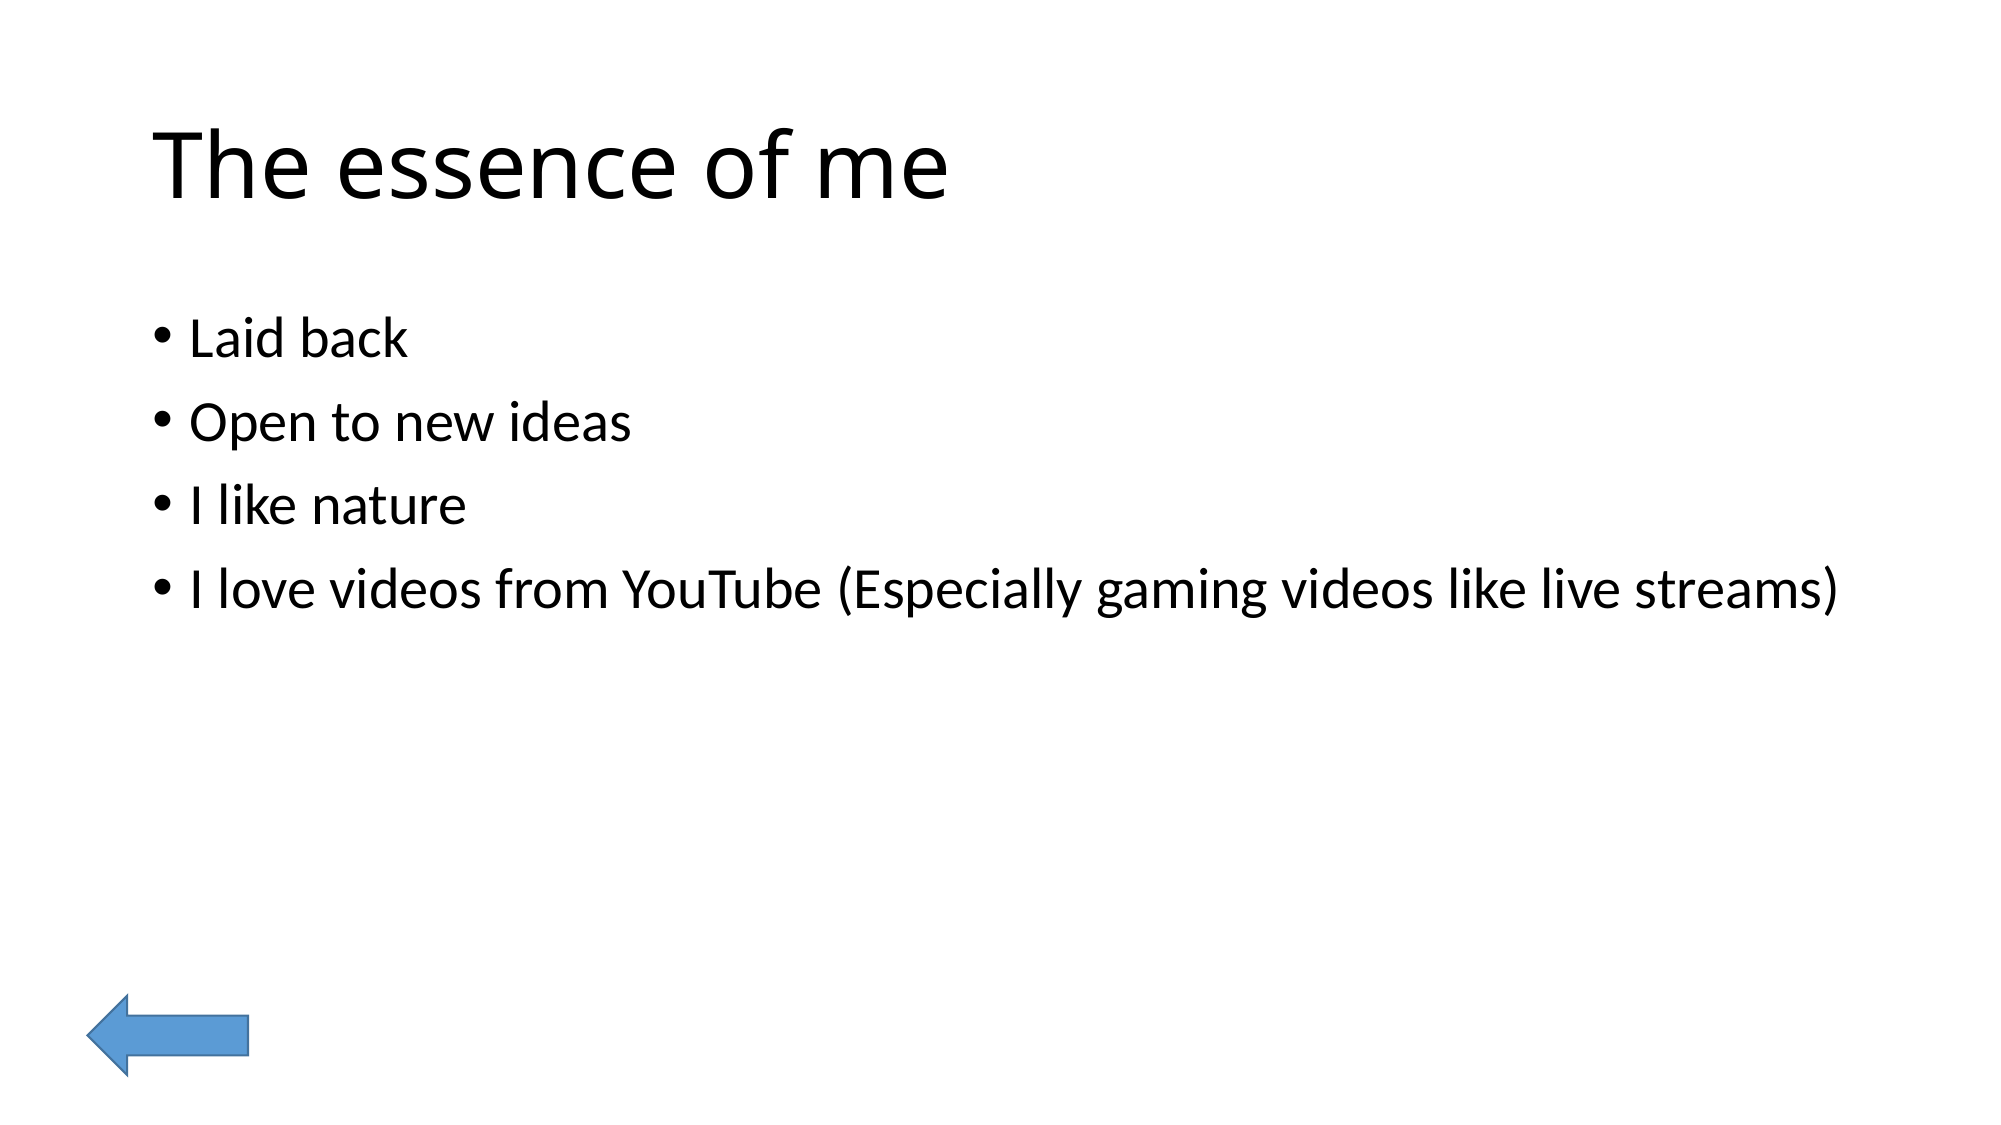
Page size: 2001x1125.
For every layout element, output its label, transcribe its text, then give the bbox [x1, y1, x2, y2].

text_box [85, 993, 250, 1078]
list Laid back Open to new ideas I like nature I love videos from YouTube (Especially gaming videos like live streams) [137, 299, 1863, 1014]
title The essence of me [137, 59, 1863, 278]
